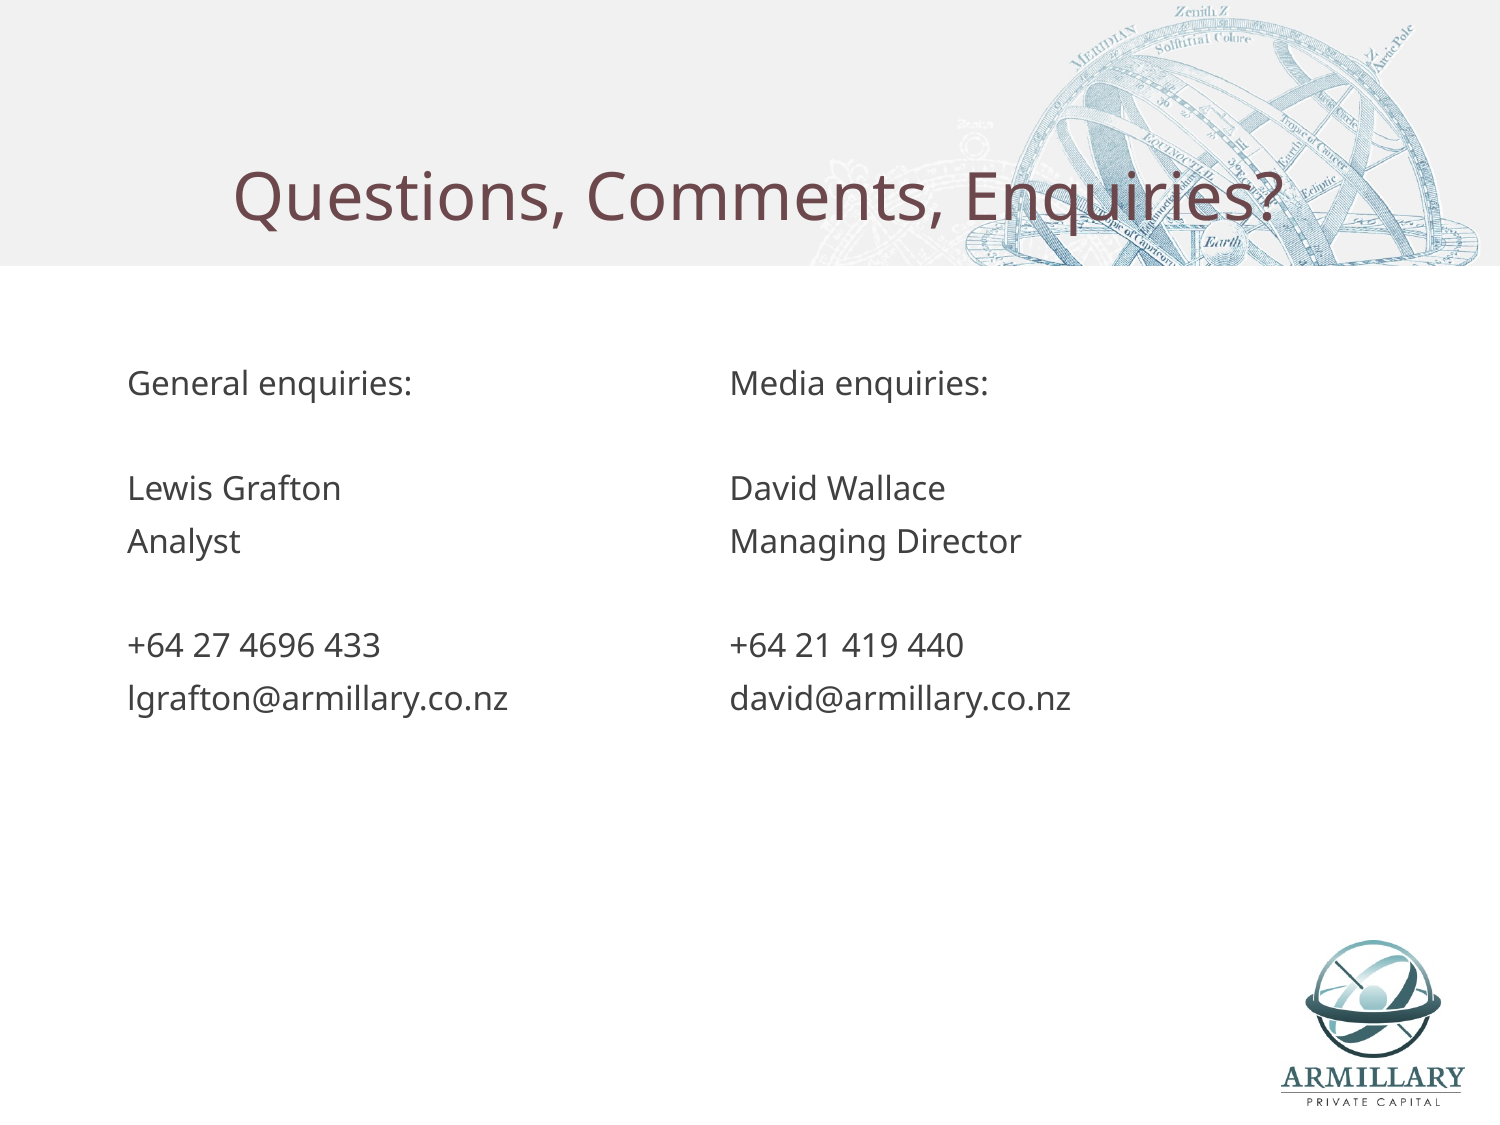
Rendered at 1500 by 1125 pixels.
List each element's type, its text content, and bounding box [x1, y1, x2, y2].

list General enquiries: Lewis Grafton Analyst +64 27 4696 433 lgrafton@armillary.co.nz [112, 302, 668, 929]
text_box Media enquiries: David Wallace Managing Director +64 21 419 440 david@armillary.co.nz [714, 302, 1270, 929]
picture [1281, 940, 1465, 1106]
title Questions, Comments, Enquiries? [112, 24, 1406, 242]
picture [0, 0, 1500, 266]
